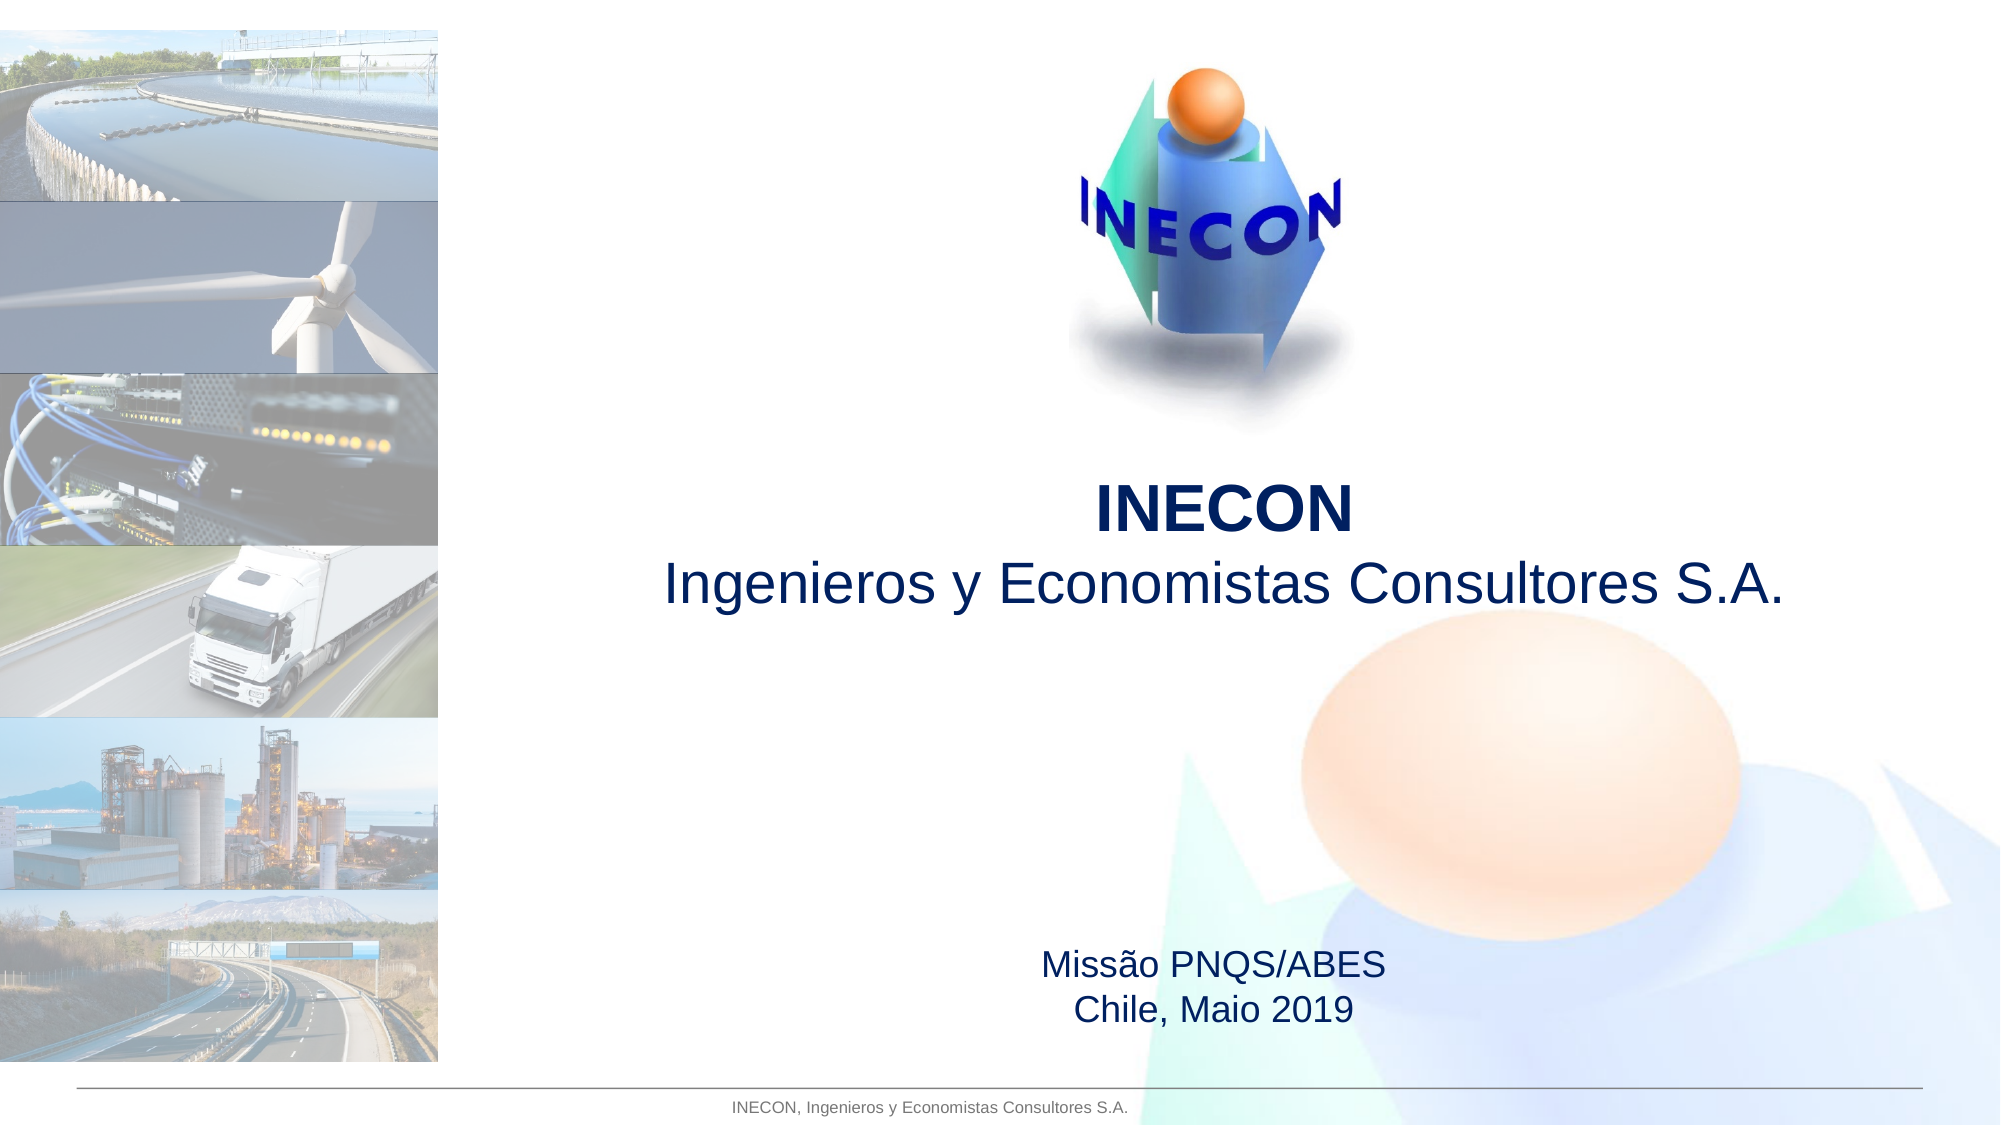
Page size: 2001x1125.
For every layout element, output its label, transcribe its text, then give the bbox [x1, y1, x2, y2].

picture [0, 0, 2001, 1125]
text_box Missão PNQS/ABES Chile, Maio 2019 [798, 932, 1630, 1038]
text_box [0, 29, 439, 1062]
text_box INECON Ingenieros y Economistas Consultores S.A. [520, 457, 1931, 623]
